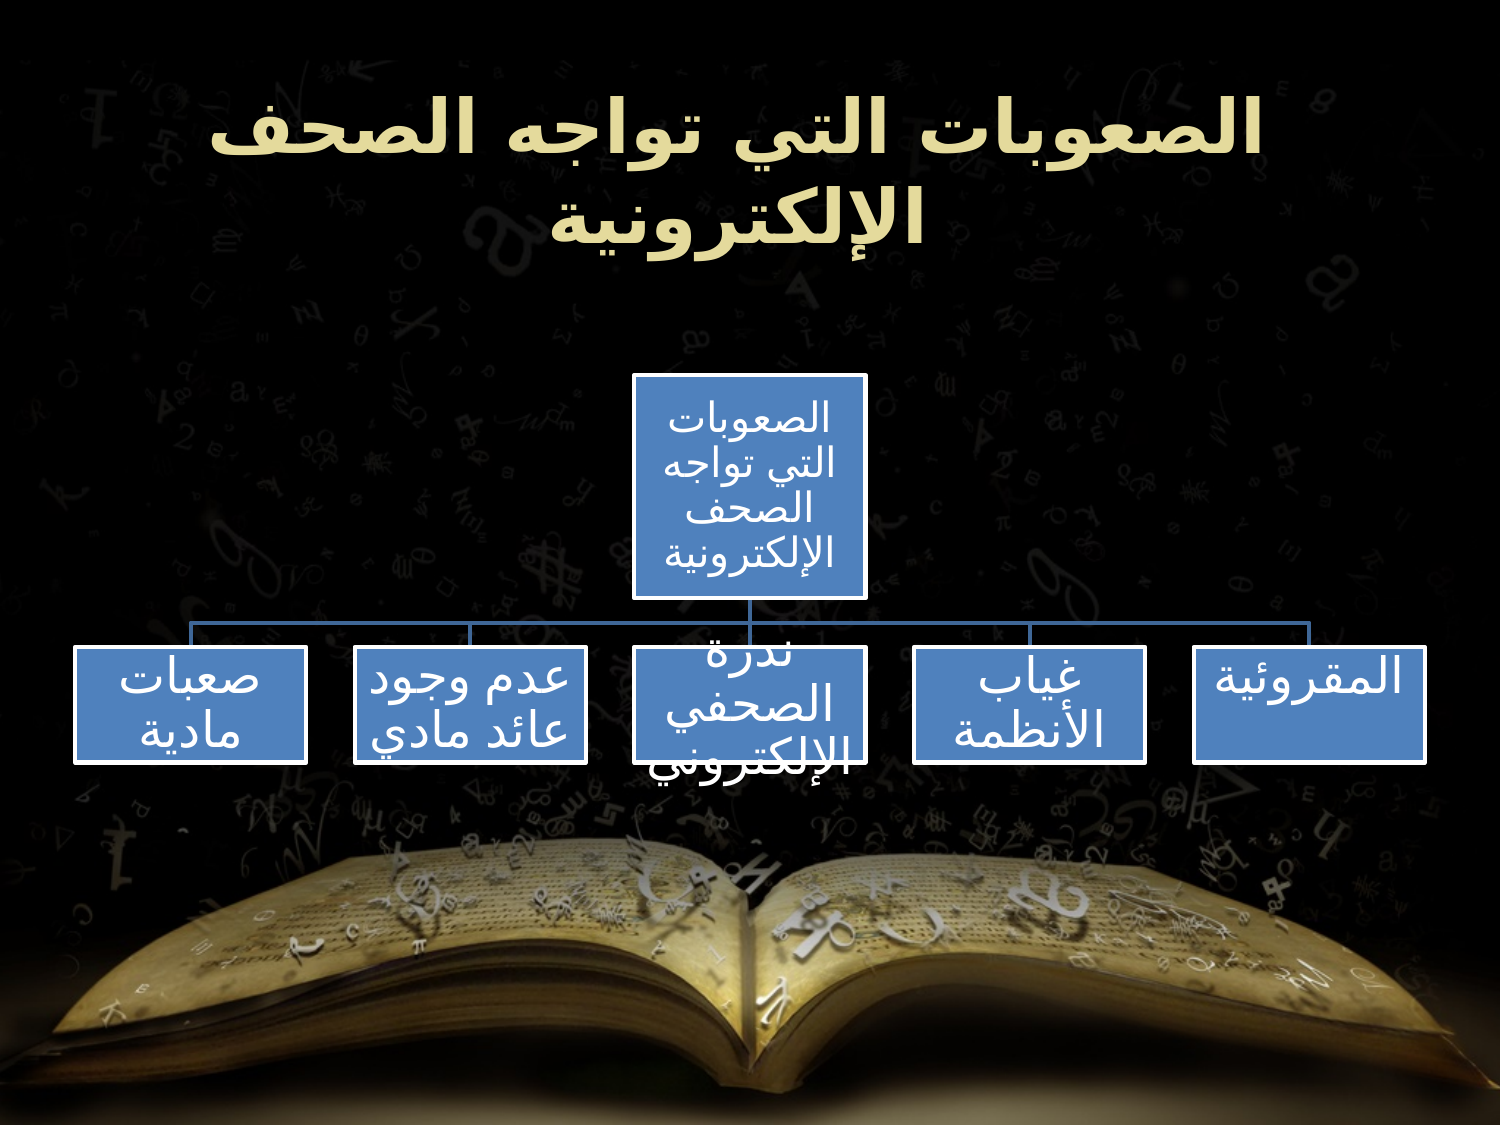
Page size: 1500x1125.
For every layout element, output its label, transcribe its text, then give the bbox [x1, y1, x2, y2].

picture [0, 0, 1500, 1125]
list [74, 262, 1426, 876]
title الصعوبات التي تواجه الصحف الإلكترونية [62, 75, 1413, 263]
